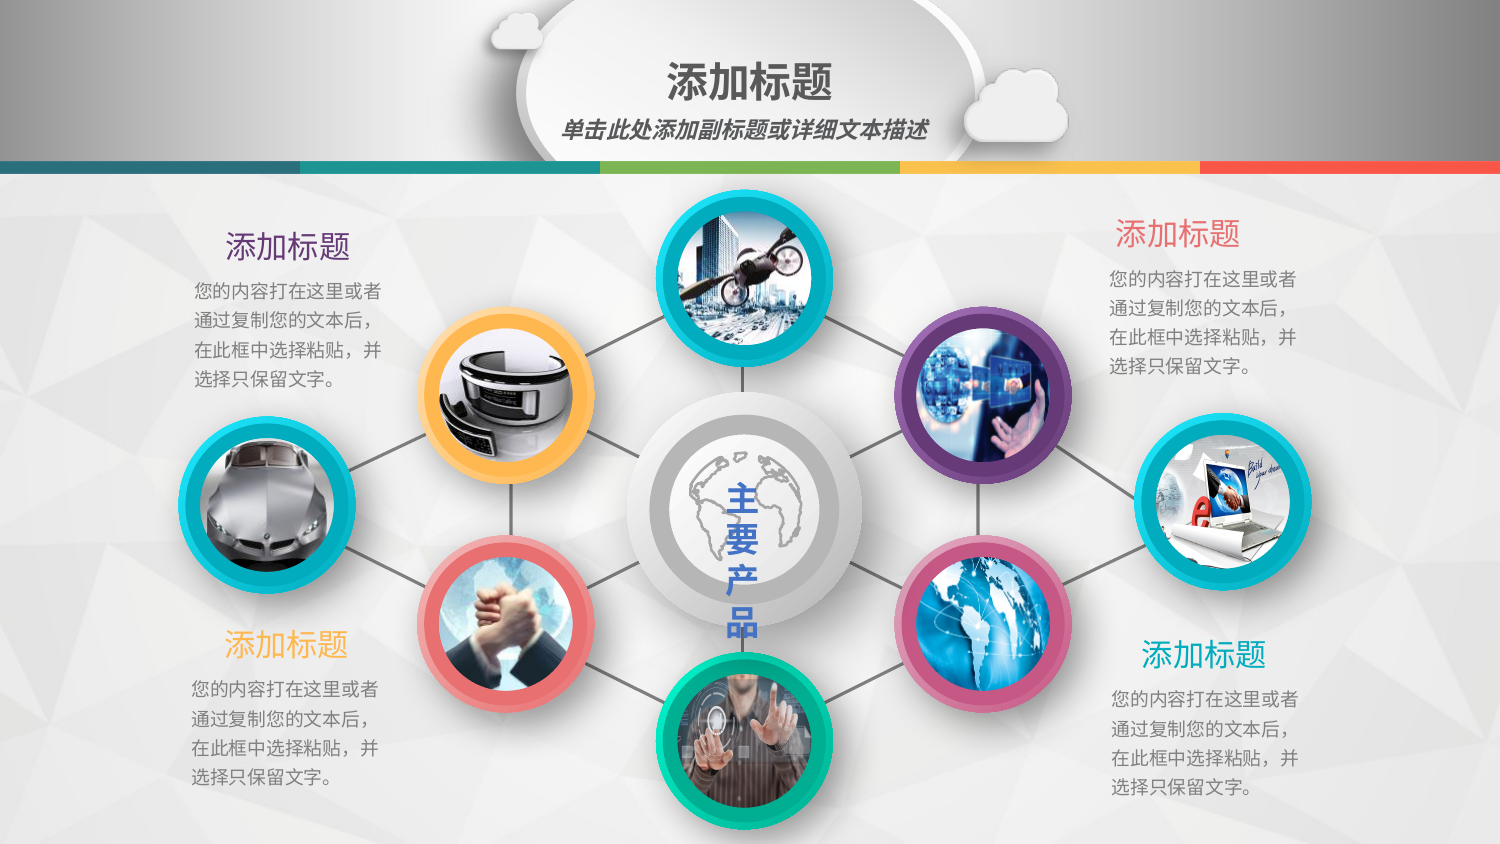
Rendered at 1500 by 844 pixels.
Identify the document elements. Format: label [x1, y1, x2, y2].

text_box [832, 333, 894, 392]
text_box [1134, 413, 1312, 591]
text_box [1102, 627, 1311, 804]
text_box [1101, 207, 1309, 383]
text_box [842, 643, 888, 691]
text_box [611, 323, 690, 392]
text_box [185, 219, 394, 396]
picture [0, 0, 1500, 844]
text_box [894, 306, 1072, 484]
text_box [178, 416, 356, 594]
text_box [894, 535, 1072, 713]
text_box [978, 446, 1231, 620]
text_box [862, 392, 978, 627]
text_box [417, 535, 595, 713]
text_box [655, 652, 833, 830]
text_box [266, 395, 509, 510]
text_box [622, 652, 655, 700]
text_box [182, 617, 391, 794]
text_box [266, 508, 510, 630]
text_box [510, 392, 627, 627]
text_box [417, 306, 595, 484]
text_box [655, 189, 833, 367]
text_box [627, 392, 862, 652]
